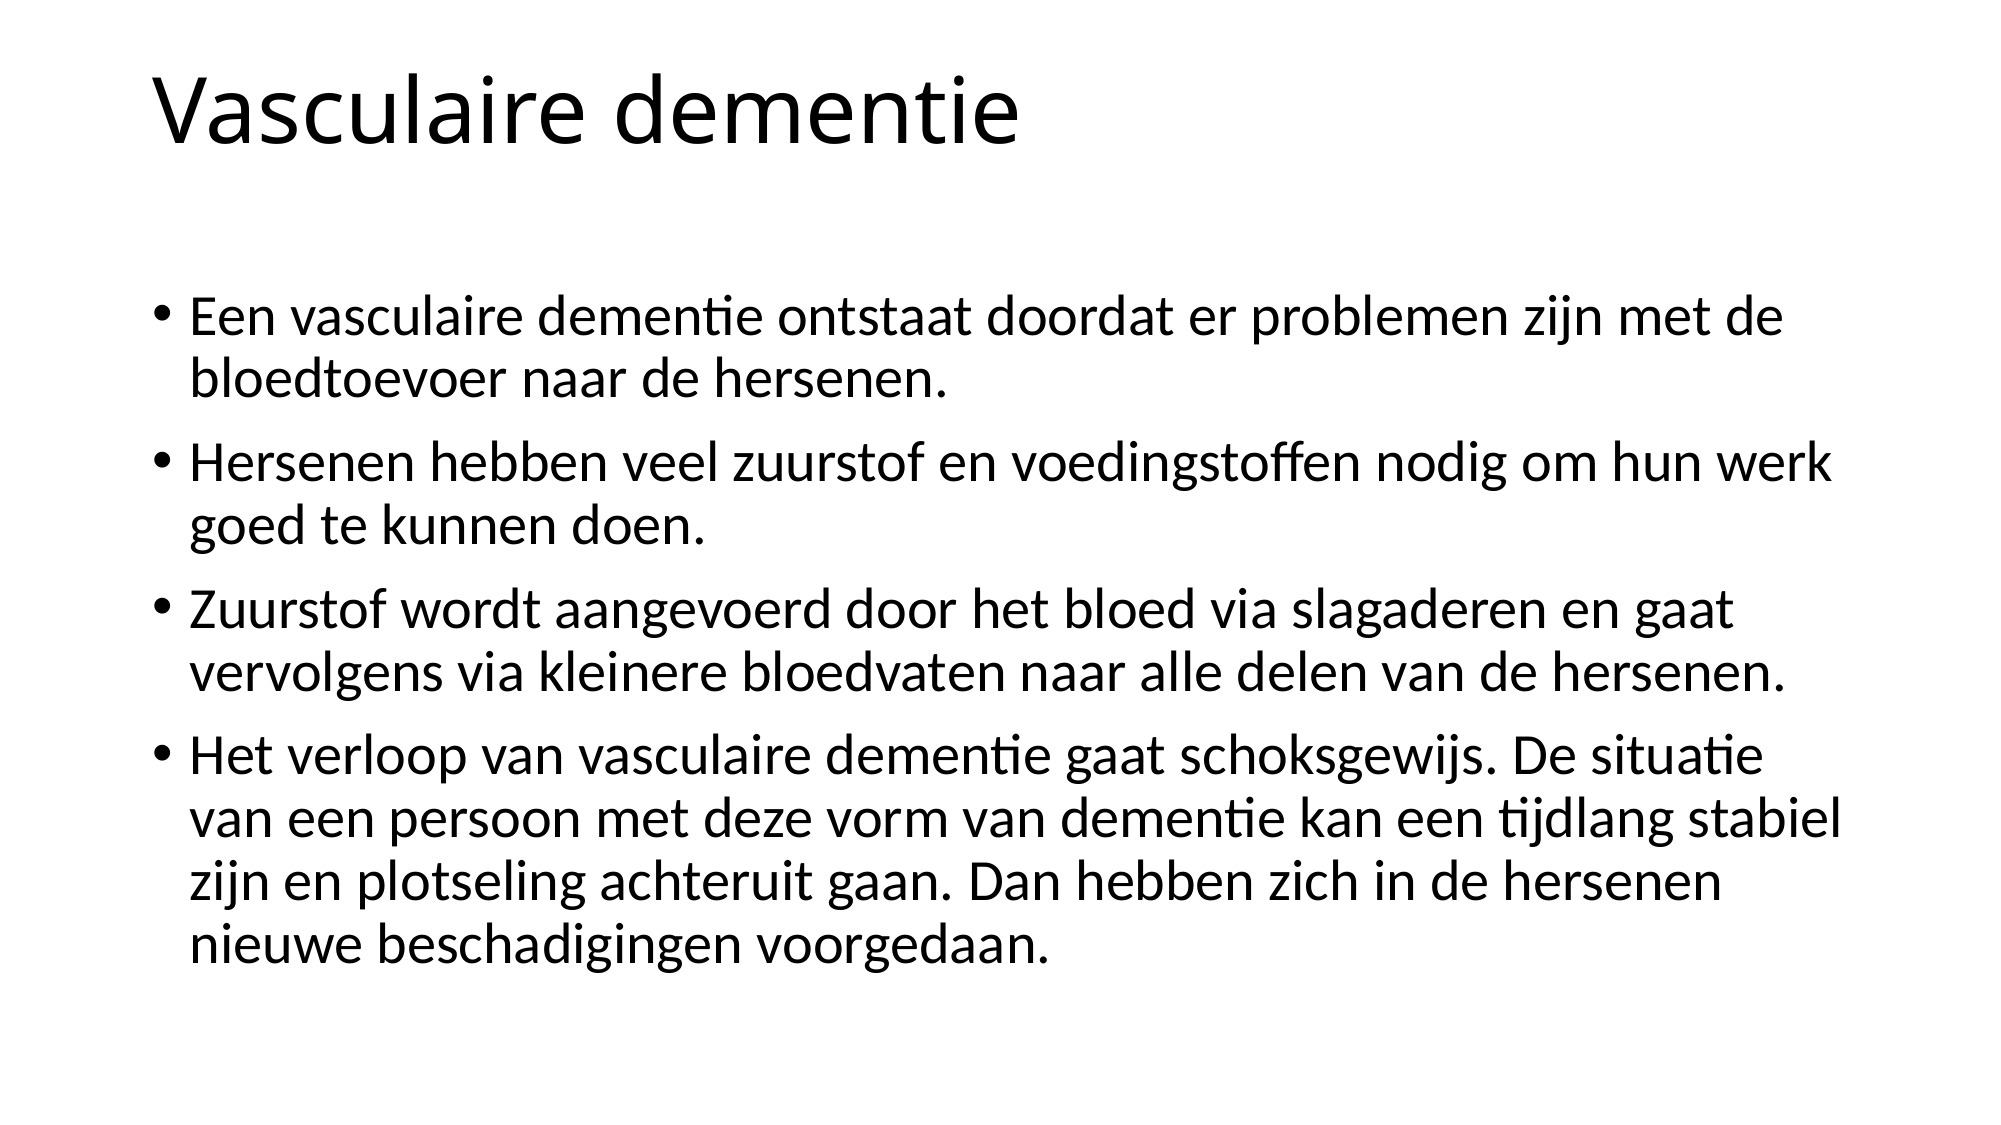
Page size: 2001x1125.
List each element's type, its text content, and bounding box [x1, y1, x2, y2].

title Vasculaire dementie [137, 59, 1863, 277]
list Een vasculaire dementie ontstaat doordat er problemen zijn met de bloedtoevoer naar de hersenen. Hersenen hebben veel zuurstof en voedingstoffen nodig om hun werk goed te kunnen doen. Zuurstof wordt aangevoerd door het bloed via slagaderen en gaat vervolgens via kleinere bloedvaten naar alle delen van de hersenen. Het verloop van vasculaire dementie gaat schoksgewijs. De situatie van een persoon met deze vorm van dementie kan een tijdlang stabiel zijn en plotseling achteruit gaan. Dan hebben zich in de hersenen nieuwe beschadigingen voorgedaan. [137, 277, 1863, 992]
